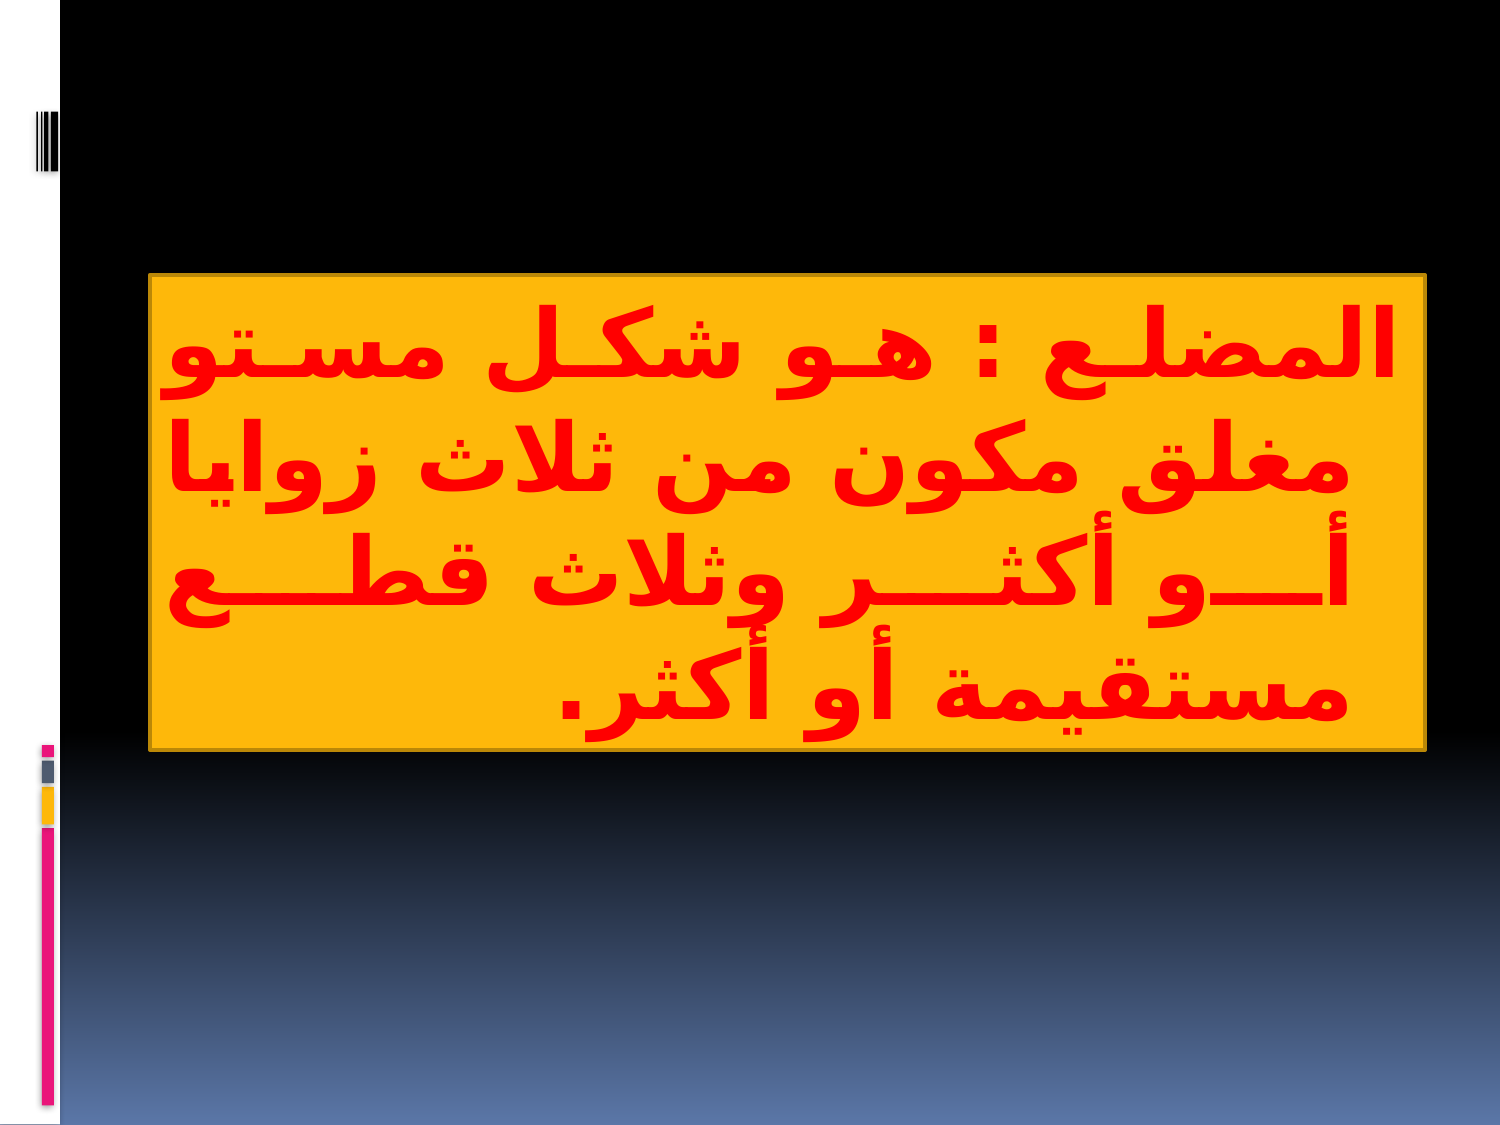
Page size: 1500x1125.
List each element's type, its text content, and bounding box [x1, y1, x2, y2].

list المضلع : هو شكل مستو مغلق مكون من ثلاث زوايا أو أكثر وثلاث قطع مستقيمة أو أكثر. [148, 273, 1427, 752]
